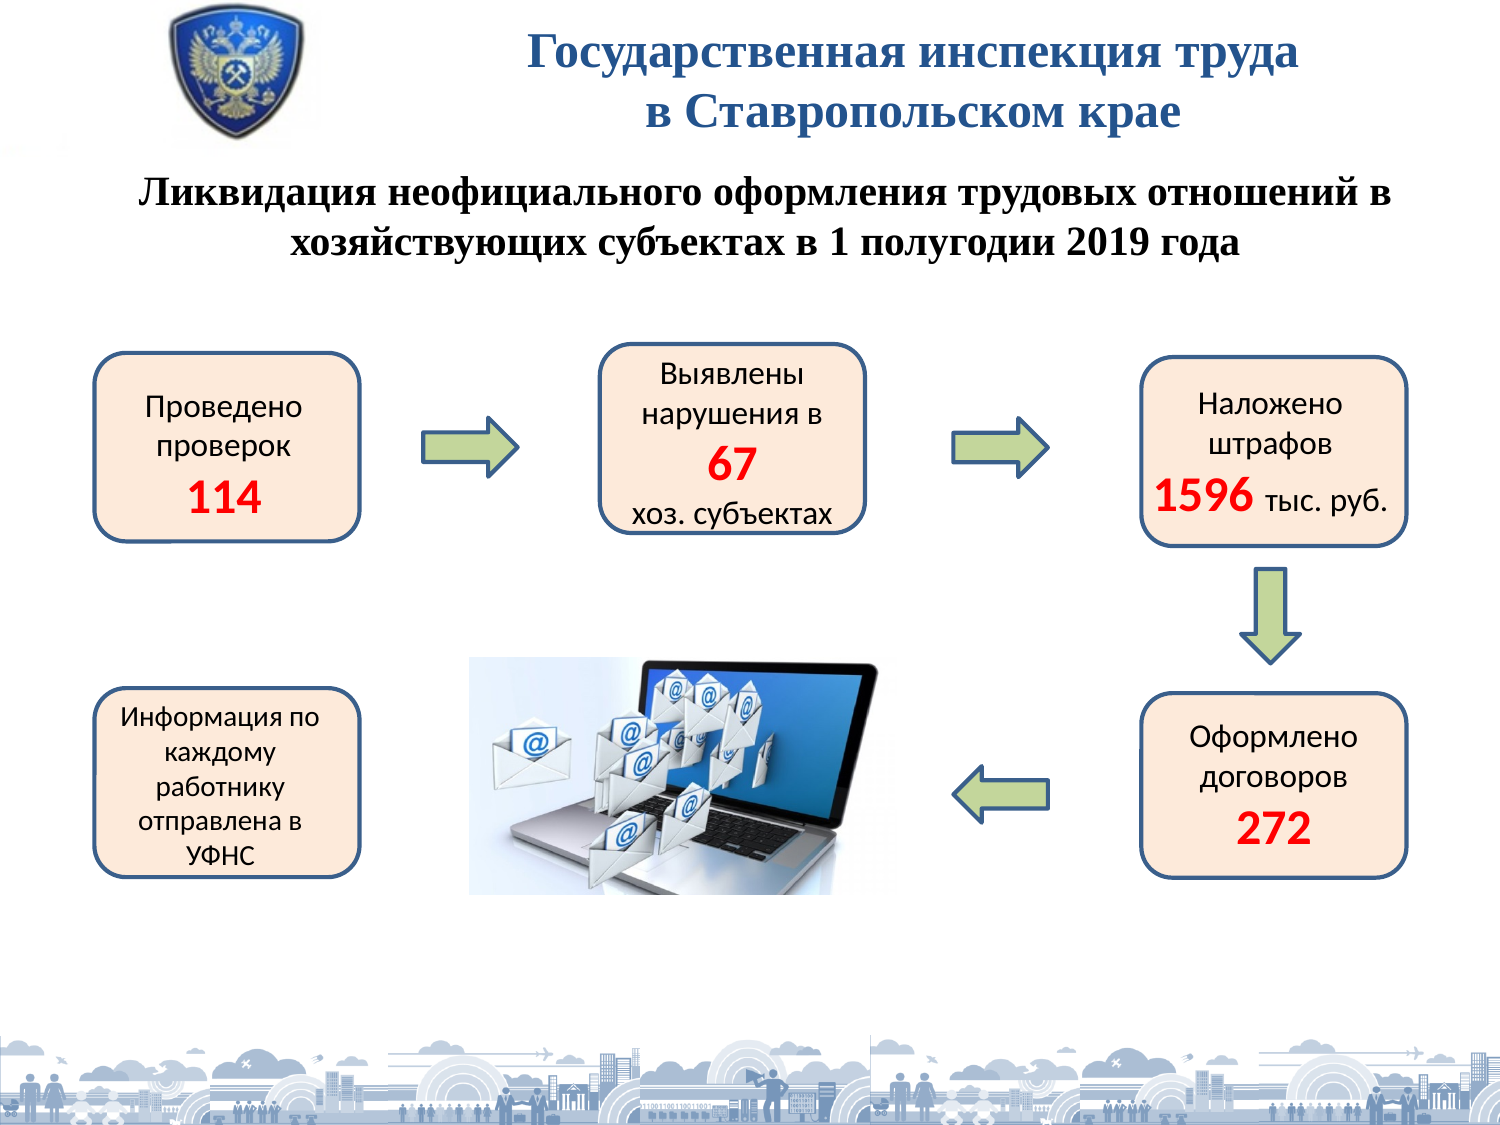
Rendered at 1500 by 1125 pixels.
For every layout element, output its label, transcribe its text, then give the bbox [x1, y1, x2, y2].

text_box [1142, 529, 1406, 549]
text_box [597, 348, 611, 529]
text_box Информация по каждому работнику отправлена в УФНС [95, 689, 346, 879]
text_box [951, 416, 1050, 480]
text_box [951, 764, 1050, 825]
text_box [1139, 691, 1409, 880]
text_box [92, 355, 362, 544]
picture [469, 657, 897, 895]
text_box [421, 415, 520, 479]
text_box Наложено штрафов 1596 тыс. руб. [1134, 374, 1407, 529]
text_box [1239, 566, 1303, 666]
text_box [346, 691, 362, 874]
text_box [0, 1035, 1500, 1125]
text_box [1142, 354, 1406, 374]
text_box Проведено проверок 114 [103, 353, 345, 531]
text_box Государственная инспекция труда в Ставропольском крае [477, 10, 1500, 145]
text_box Выявлены нарушения в 67 хоз. субъектах [611, 343, 853, 539]
text_box Оформлено договоров 272 [1153, 707, 1395, 862]
text_box Ликвидация неофициального оформления трудовых отношений в хозяйствующих субъектах в 1 полугодии 2019 года [92, 156, 1439, 272]
picture [0, 0, 473, 157]
text_box [853, 348, 868, 529]
